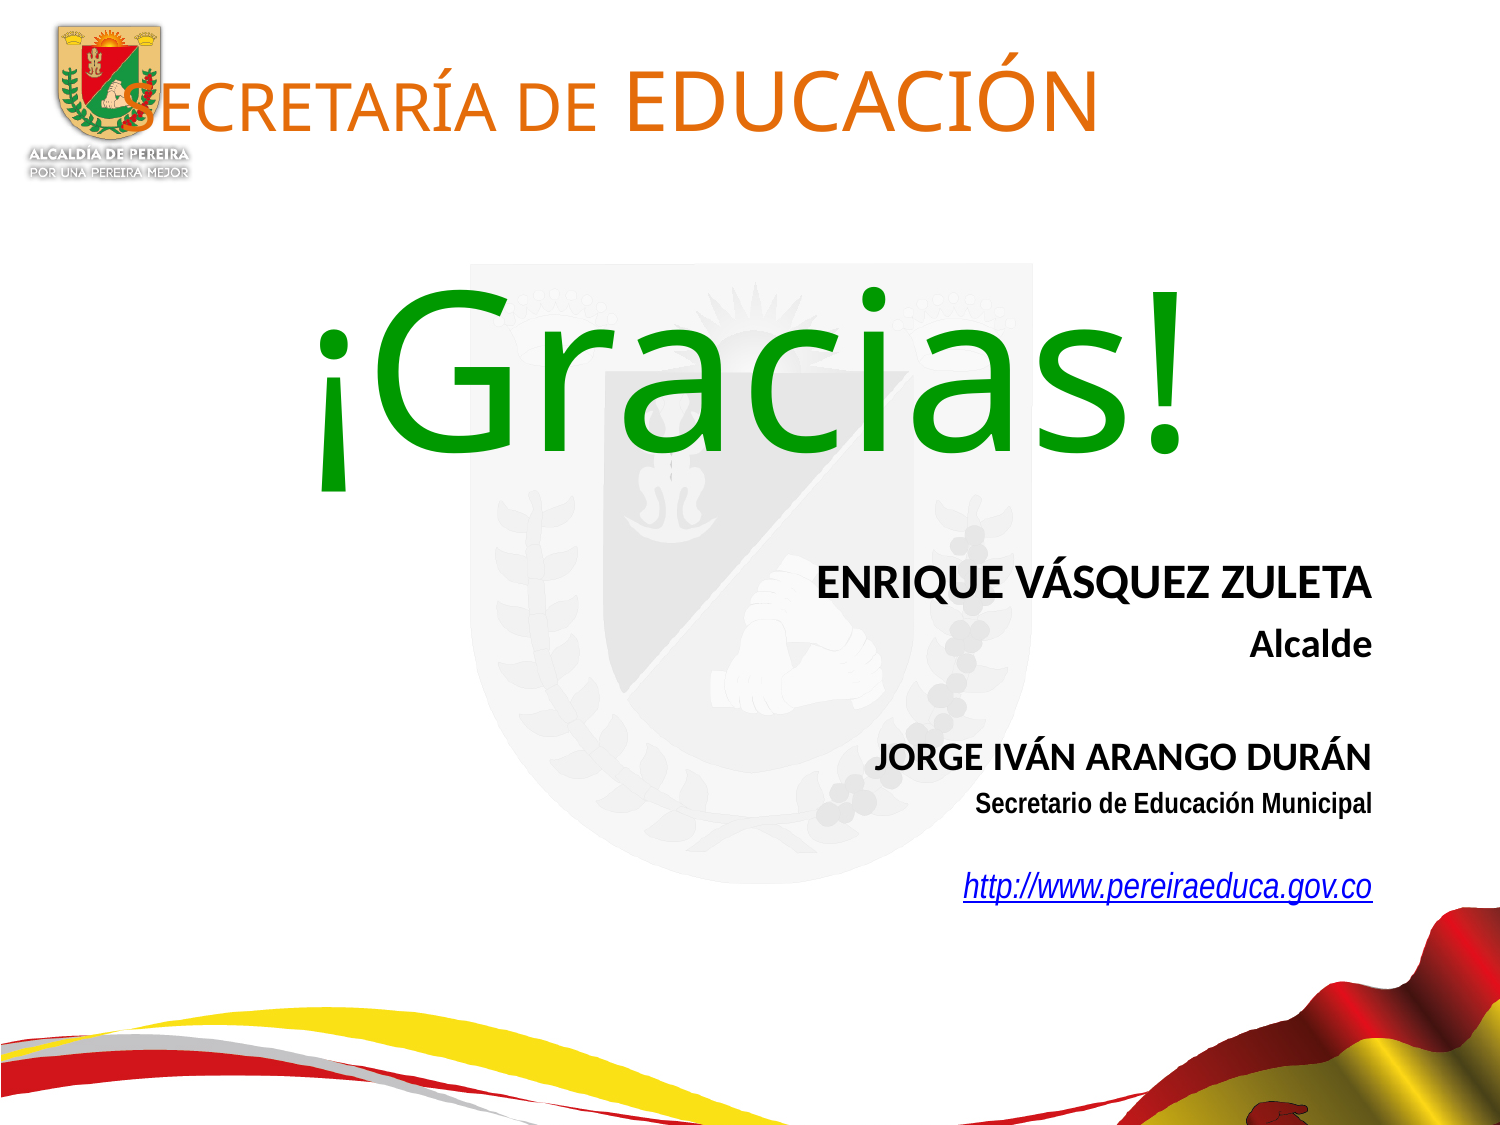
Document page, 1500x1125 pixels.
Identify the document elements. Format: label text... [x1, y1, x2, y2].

text_box ¡Gracias! Enrique Vásquez Zuleta Alcalde Jorge Iván Arango Durán Secretario de Educación Municipal http://www.pereiraeduca.gov.co [112, 46, 1388, 914]
text_box Secretaría de EDUCACIÓN [105, 24, 1144, 160]
picture [0, 0, 1500, 1125]
